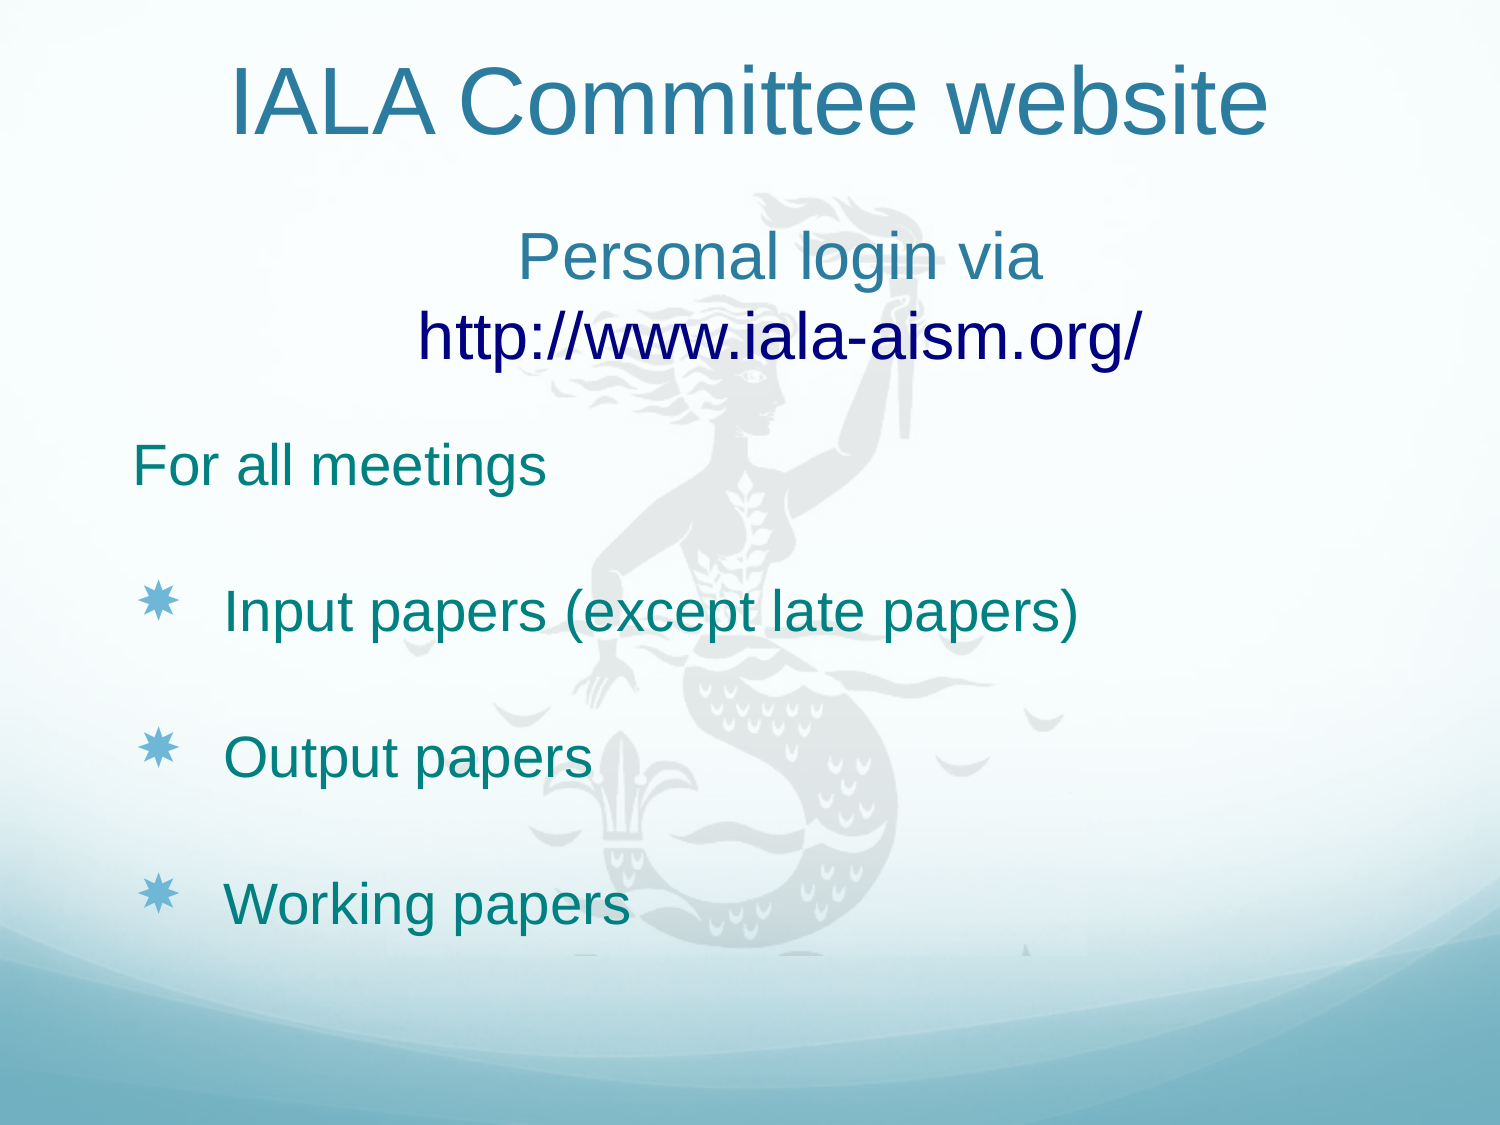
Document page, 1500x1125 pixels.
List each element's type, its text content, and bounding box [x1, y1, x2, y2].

text_box Personal login via http://www.iala-aism.org/ [403, 205, 1159, 381]
title IALA Committee website [90, 17, 1410, 162]
list For all meetings Input papers (except late papers) Output papers Working papers [90, 384, 1410, 1032]
